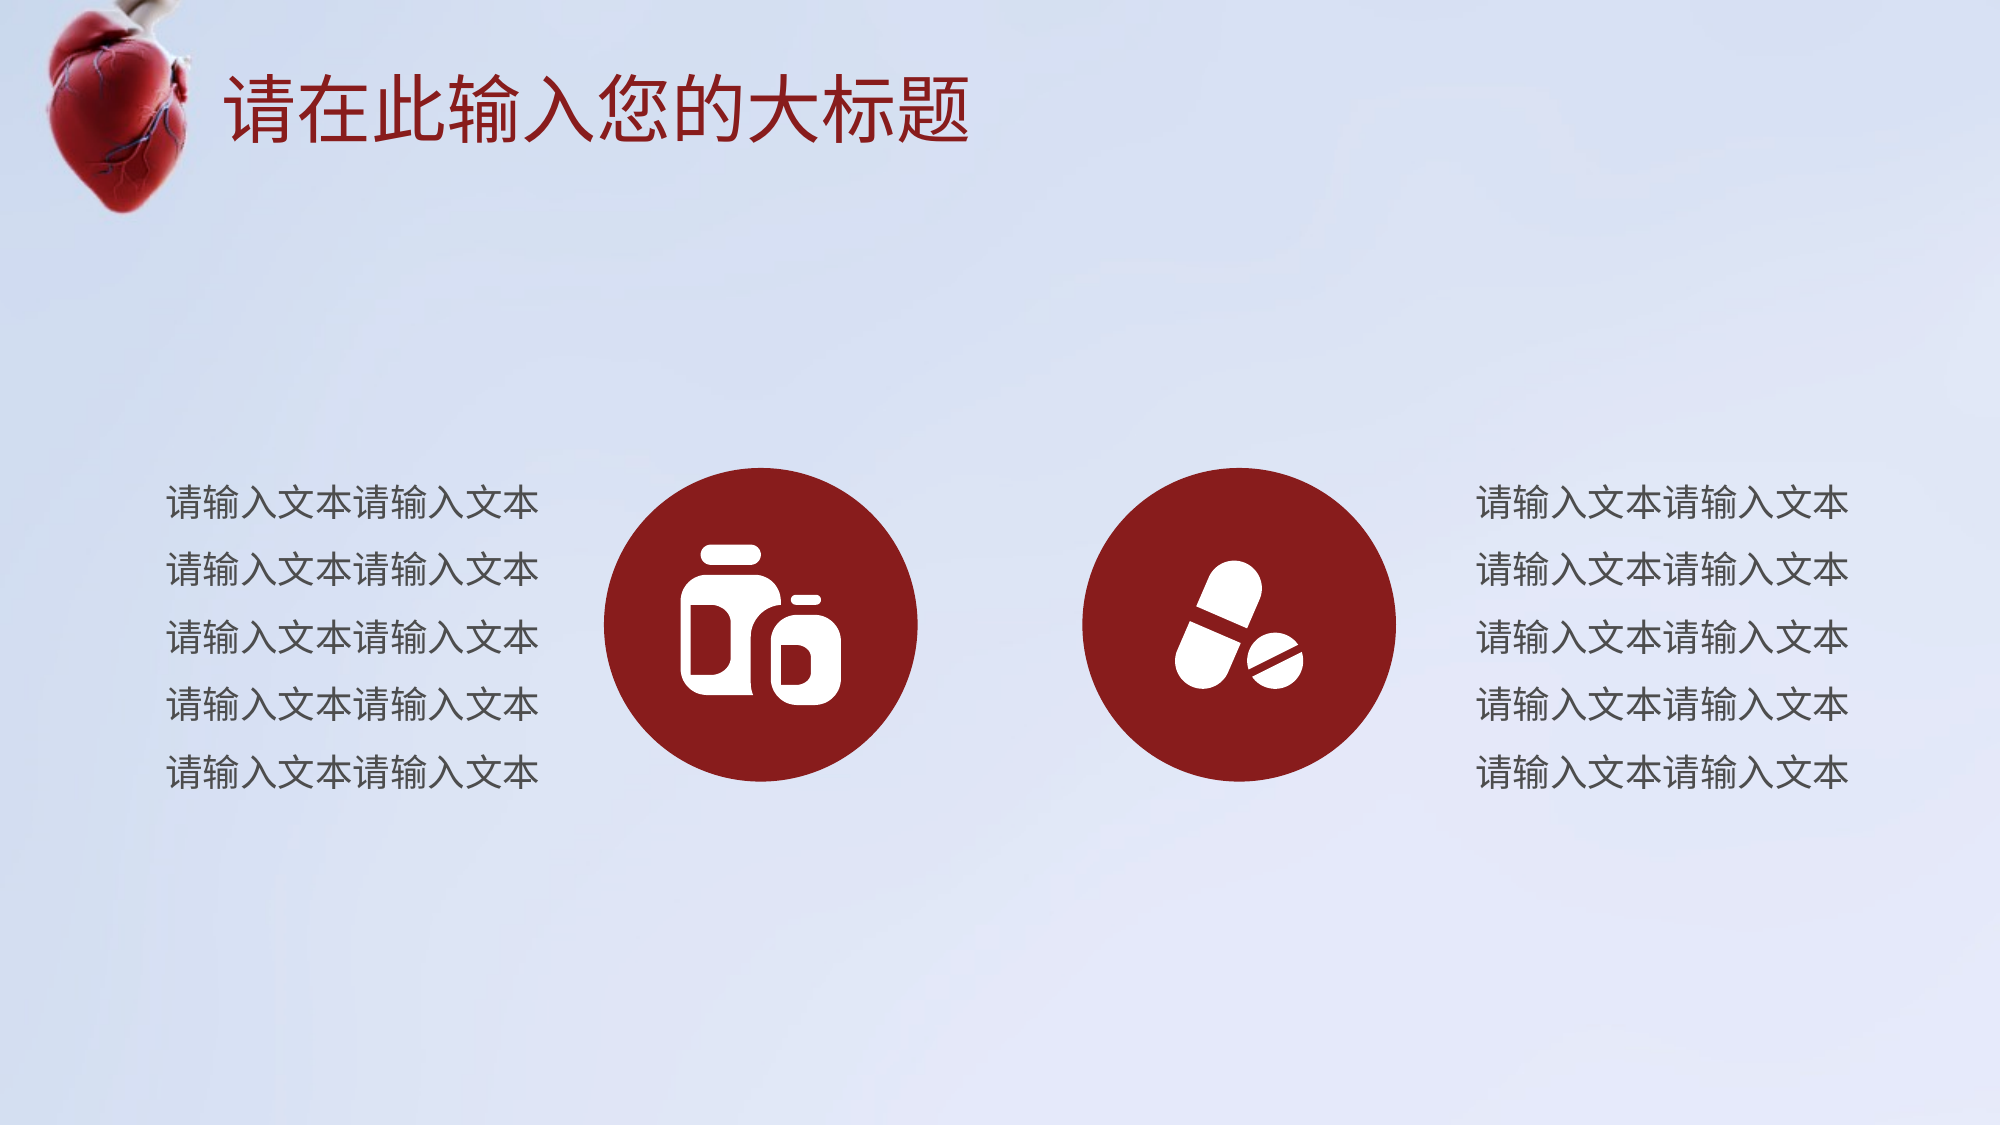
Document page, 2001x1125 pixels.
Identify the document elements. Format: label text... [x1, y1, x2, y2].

text_box [1196, 560, 1262, 629]
text_box 请输入文本请输入文本请输入文本请输入文本请输入文本请输入文本请输入文本请输入文本请输入文本请输入文本 [139, 414, 567, 835]
text_box [1252, 651, 1304, 689]
text_box 请输入文本请输入文本请输入文本请输入文本请输入文本请输入文本请输入文本请输入文本请输入文本请输入文本 [1449, 414, 1877, 835]
text_box [680, 574, 781, 696]
text_box [1247, 632, 1299, 670]
text_box [700, 544, 761, 565]
text_box [790, 594, 821, 605]
title 请在此输入您的大标题 [206, 44, 1876, 184]
picture [0, 0, 2000, 1125]
text_box [603, 467, 918, 782]
text_box [1082, 467, 1397, 782]
text_box [1175, 621, 1241, 689]
text_box [770, 614, 841, 706]
